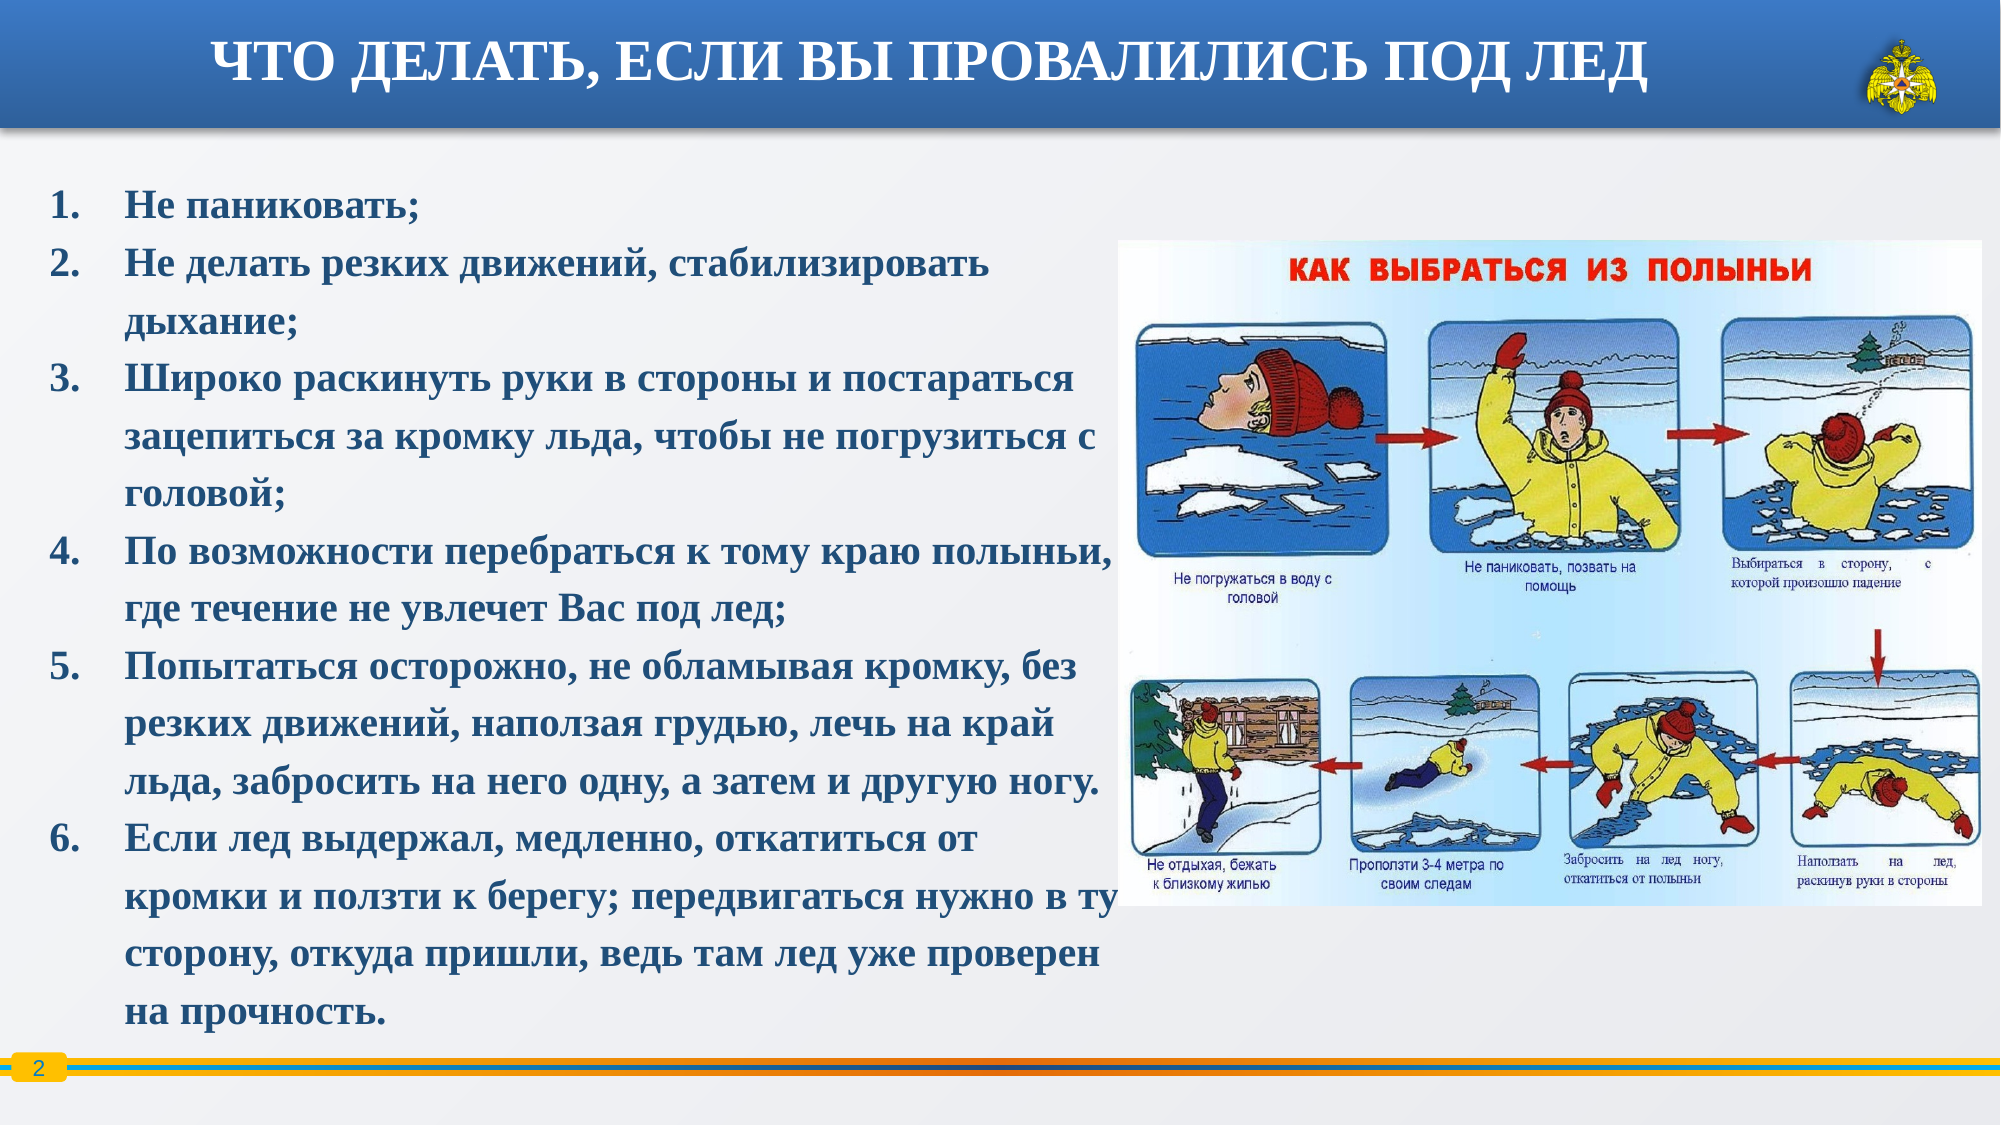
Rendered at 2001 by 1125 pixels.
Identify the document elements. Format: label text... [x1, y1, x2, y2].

text_box Не паниковать; Не делать резких движений, стабилизировать дыхание; Широко раскинуть руки в стороны и постараться зацепиться за кромку льда, чтобы не погрузиться с головой; По возможности перебраться к тому краю полыньи, где течение не увлечет Вас под лед; Попытаться осторожно, не обламывая кромку, без резких движений, наползая грудью, лечь на край льда, забросить на него одну, а затем и другую ногу. Если лед выдержал, медленно, откатиться от кромки и ползти к берегу; передвигаться нужно в ту сторону, откуда пришли, ведь там лед уже проверен на прочность. [34, 162, 1137, 1040]
text_box 2 [11, 1052, 67, 1082]
picture [1118, 240, 1982, 906]
title ЧТО ДЕЛАТЬ, ЕСЛИ ВЫ ПРОВАЛИЛИСЬ ПОД ЛЕД [4, 0, 1855, 127]
picture [1866, 37, 1937, 116]
